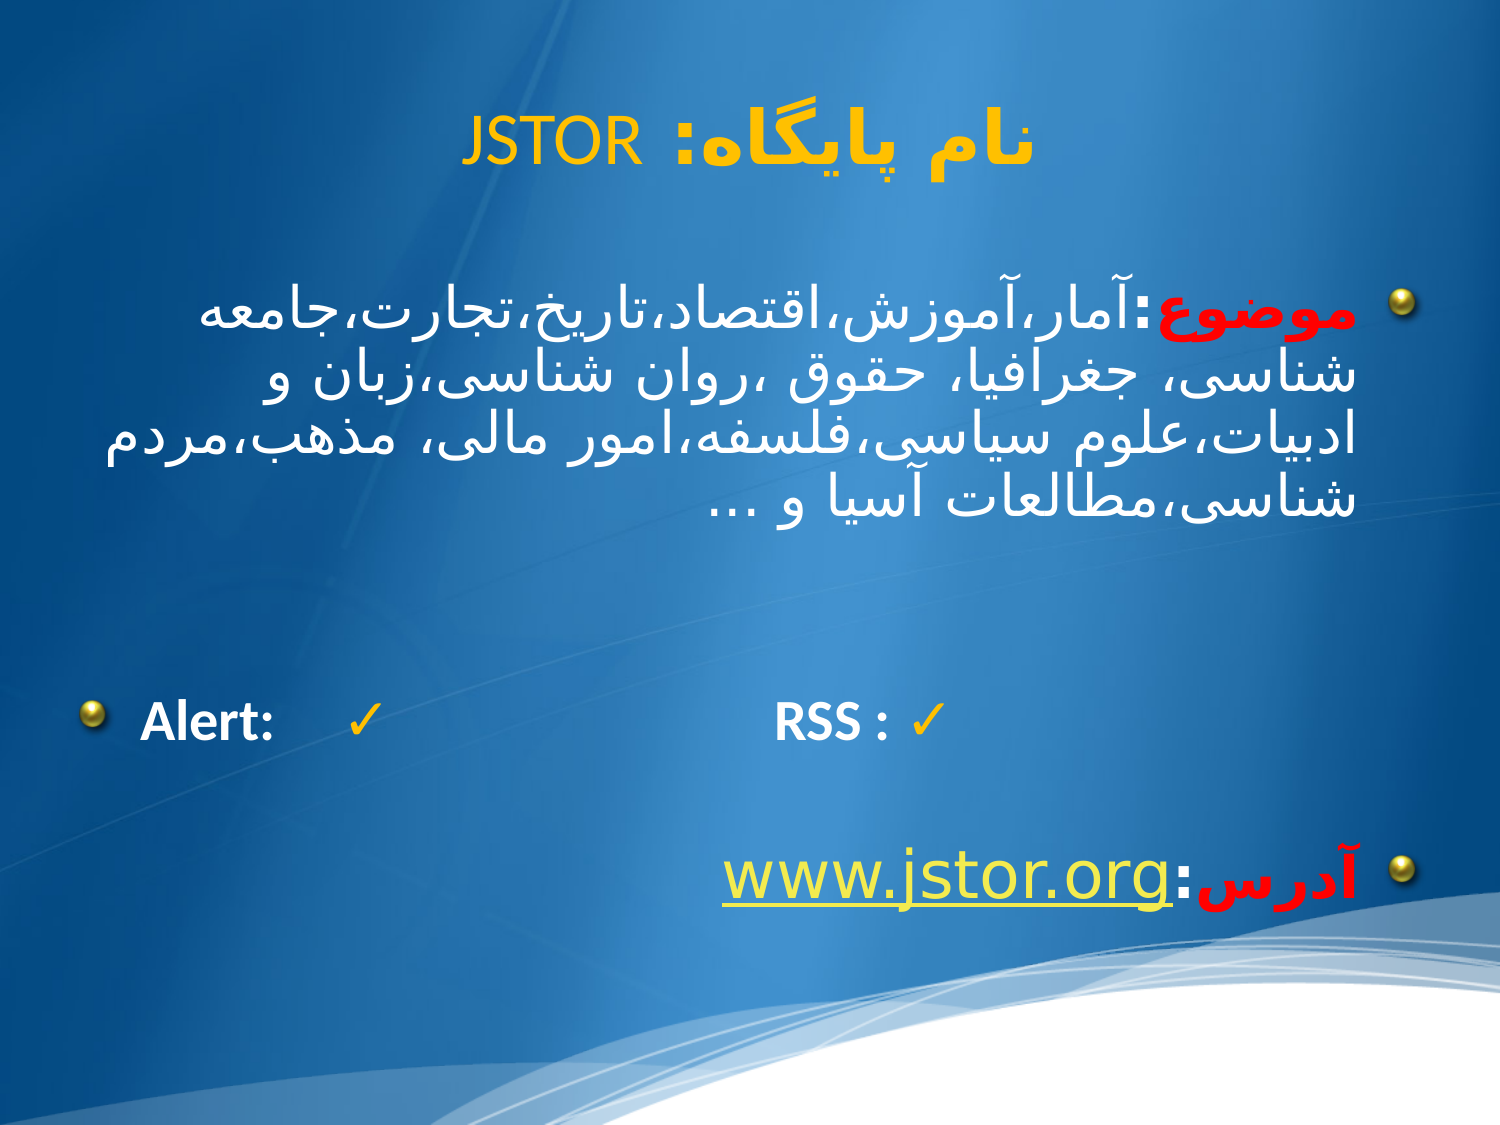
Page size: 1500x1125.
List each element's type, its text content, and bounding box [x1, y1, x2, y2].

picture [0, 0, 1500, 1125]
list نام پایگاه: JSTOR موضوع:آمار،آموزش،اقتصاد،تاریخ،تجارت،جامعه شناسی، جغرافیا، حقوق ،روان شناسی،زبان و ادبیات،علوم سیاسی،فلسفه،امور مالی، مذهب،مردم شناسی،مطالعات آسیا و ... Alert: ✓ RSS : ✓ آدرس:www.jstor.org [75, 99, 1425, 1038]
